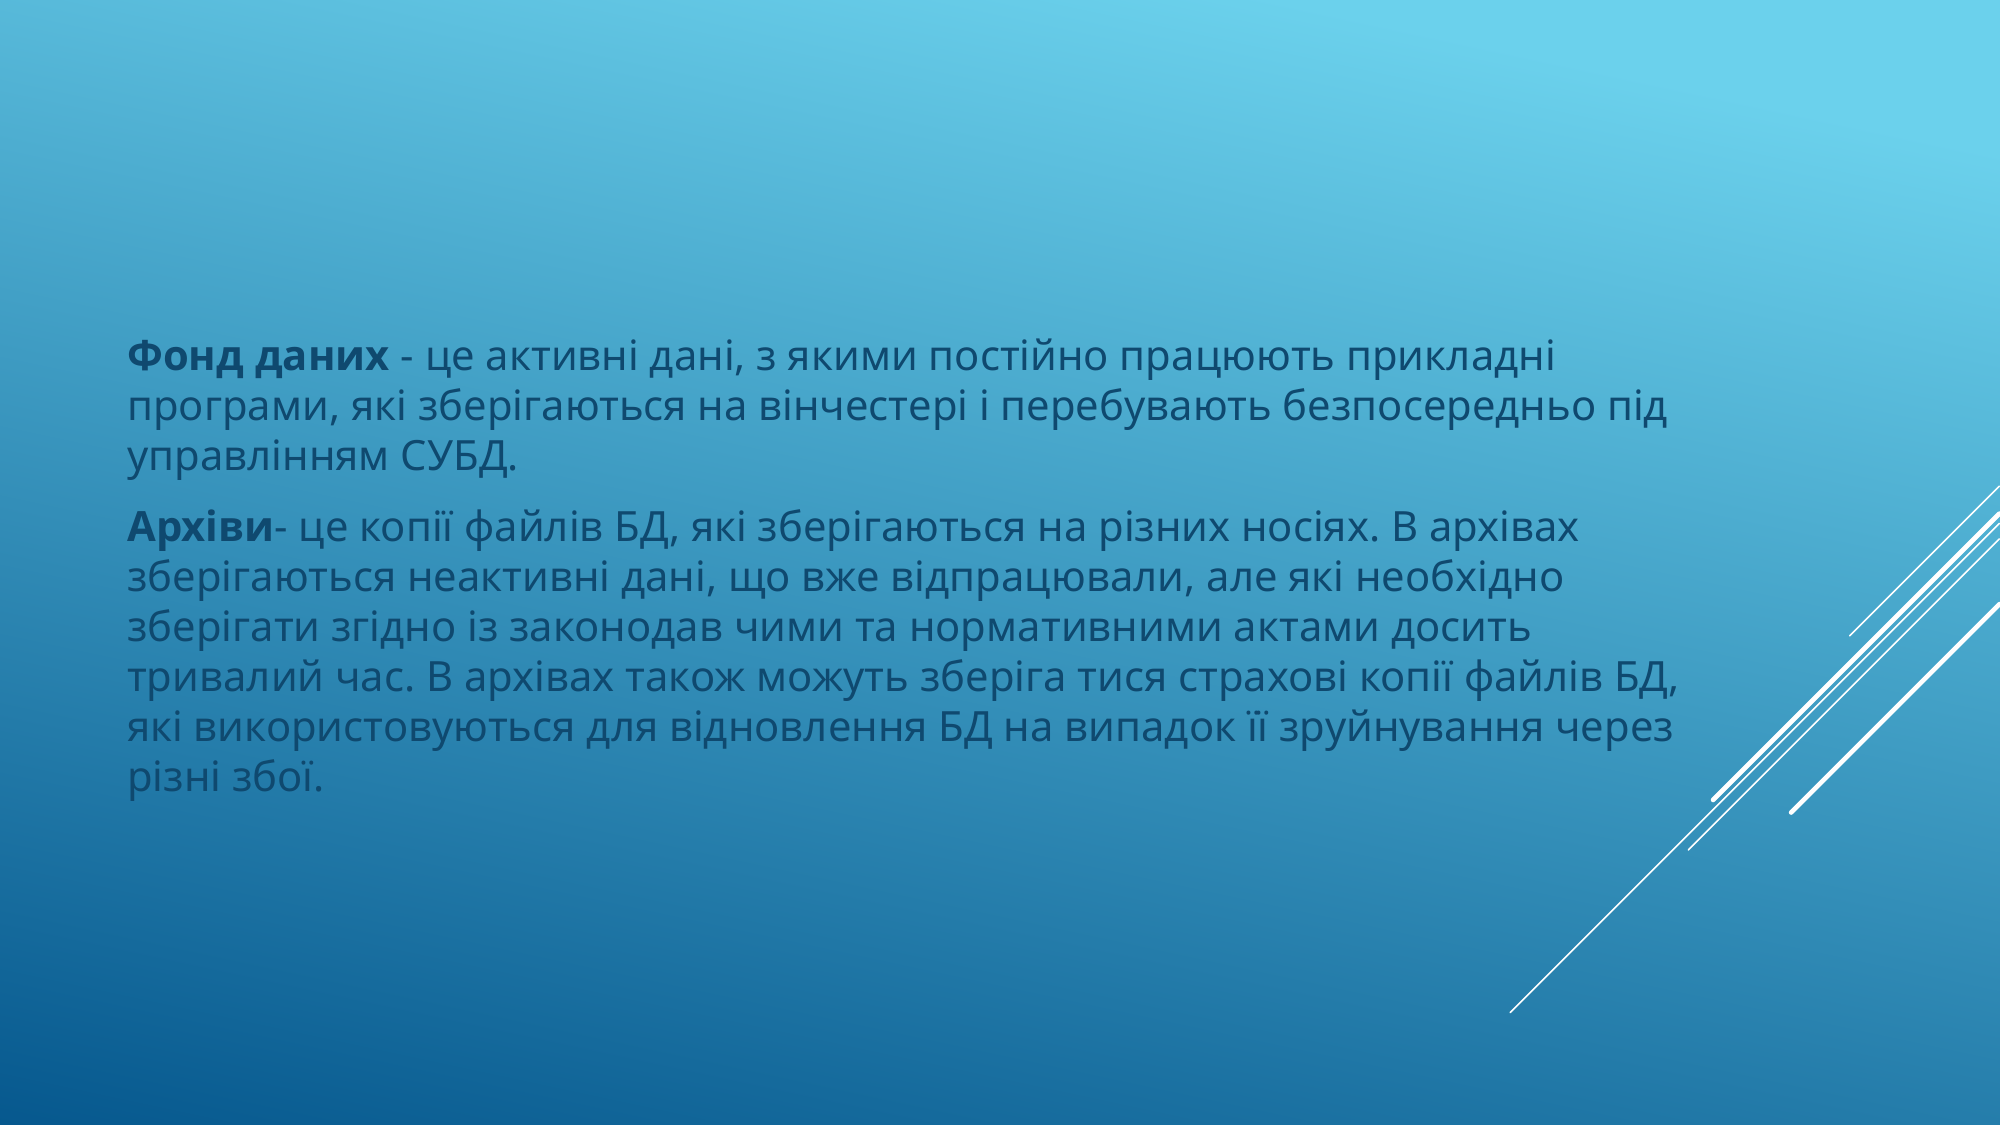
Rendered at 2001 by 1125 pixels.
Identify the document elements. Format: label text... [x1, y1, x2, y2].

list Фонд даних - це активні дані, з якими постійно працюють прикладні програми, які зберігаються на вінчестері і перебувають безпосередньо під управлінням СУБД. Архіви- це копії файлів БД, які зберігаються на різних носіях. В архівах зберігаються неактивні дані, що вже відпрацювали, але які необхідно зберігати згідно із законодав чими та нормативними актами досить тривалий час. В архівах також можуть зберіга тися страхові копії файлів БД, які використовуються для відновлення БД на випадок її зруйнування через різні збої. [112, 112, 1756, 1016]
